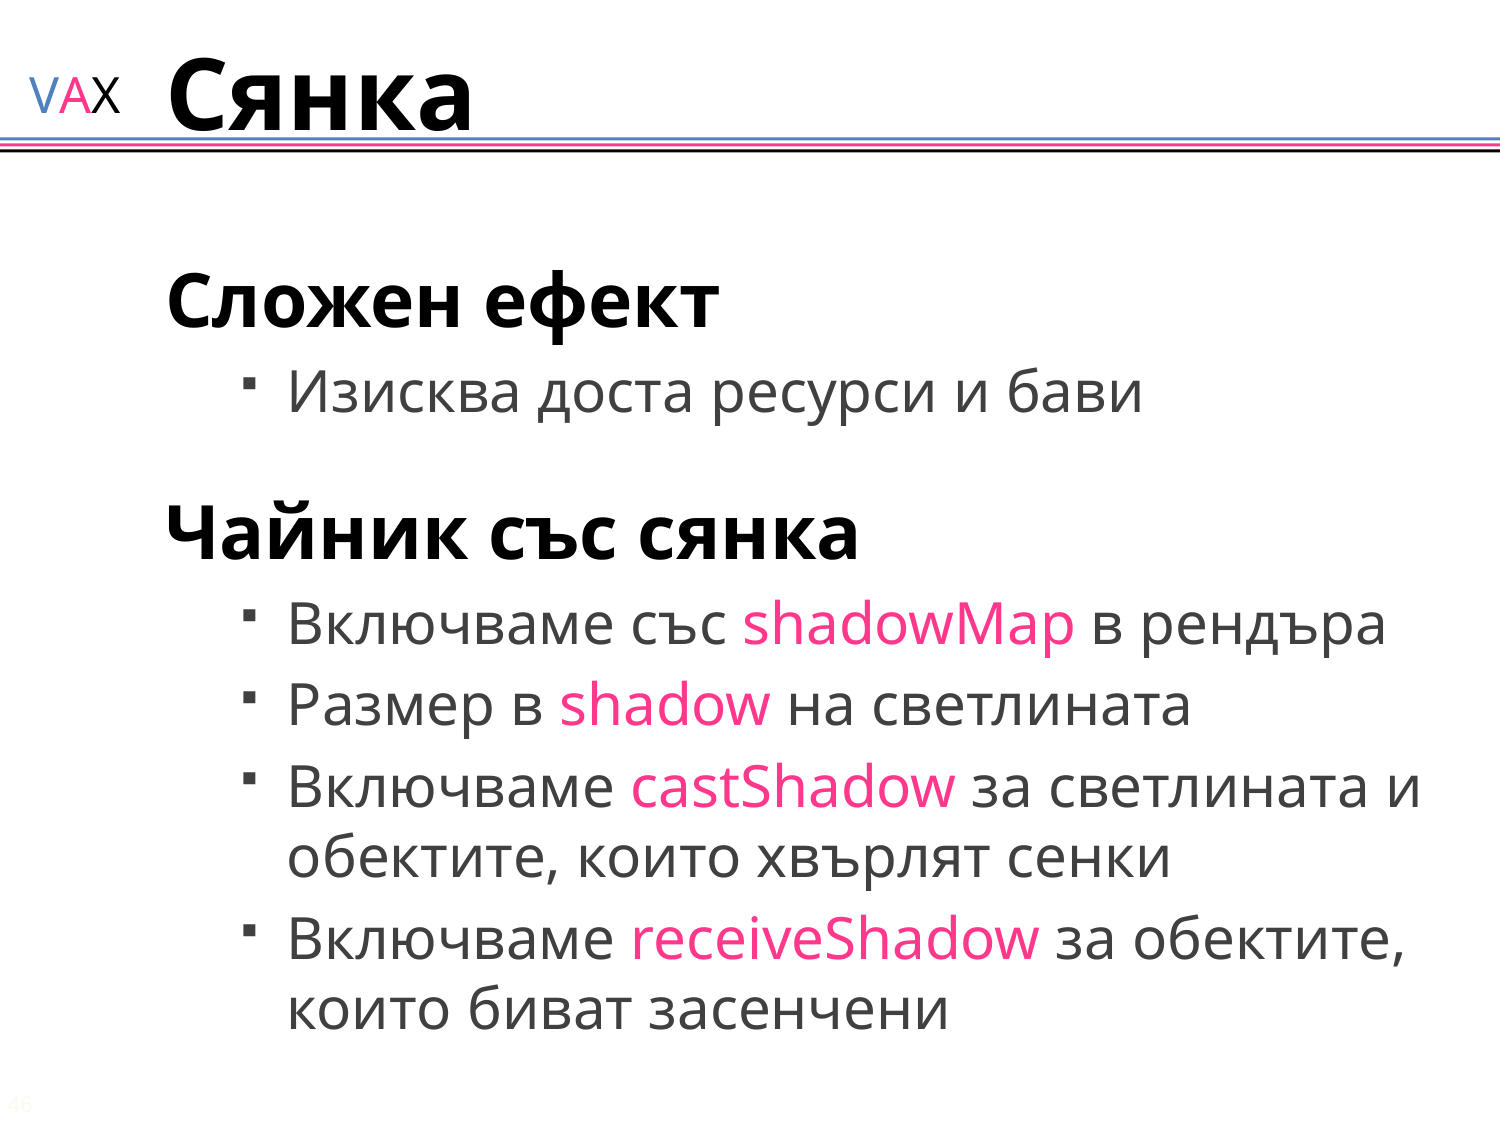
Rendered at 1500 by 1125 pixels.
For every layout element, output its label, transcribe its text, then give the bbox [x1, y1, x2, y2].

list Сложен ефект Изисква доста ресурси и бави Чайник със сянка Включваме със shadowMap в рендъра Размер в shadow на светлината Включваме castShadow за светлината и обектите, които хвърлят сенки Включваме receiveShadow за обектите, които биват засенчени [150, 200, 1488, 1113]
title Сянка [0, 37, 1500, 144]
